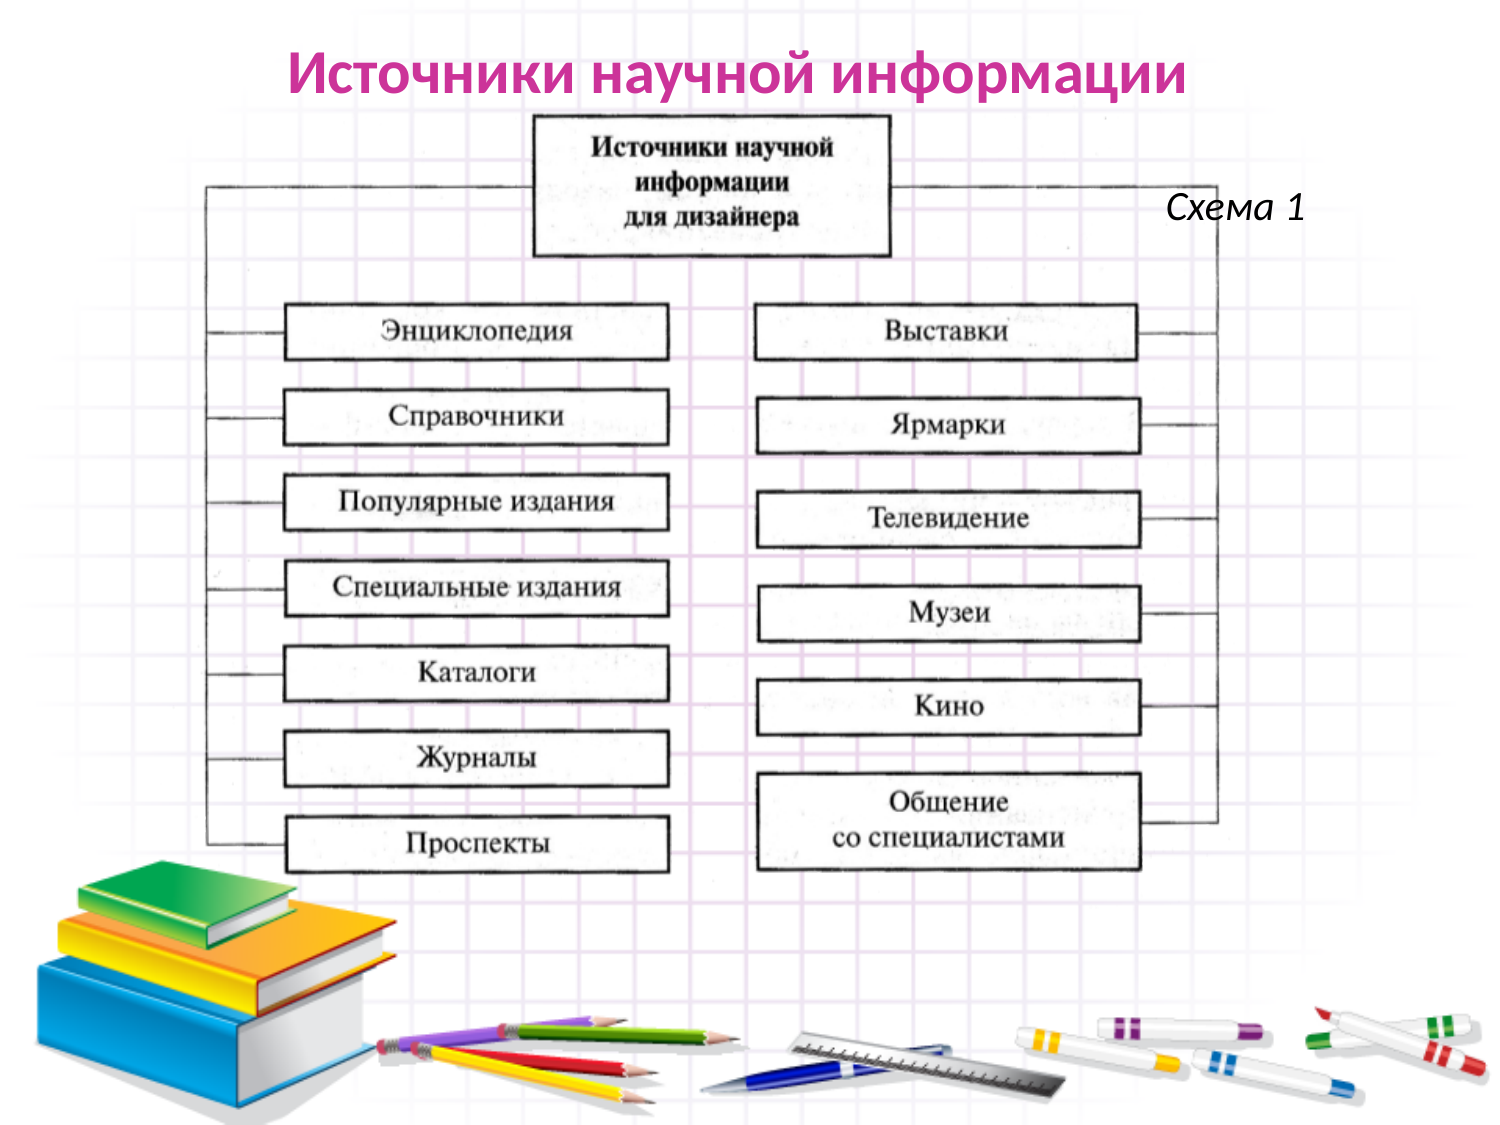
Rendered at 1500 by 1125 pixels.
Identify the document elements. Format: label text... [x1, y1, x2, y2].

picture [0, 0, 1500, 1125]
text_box Источники научной информации [82, 23, 1395, 211]
text_box Схема 1 [1241, 171, 1372, 270]
